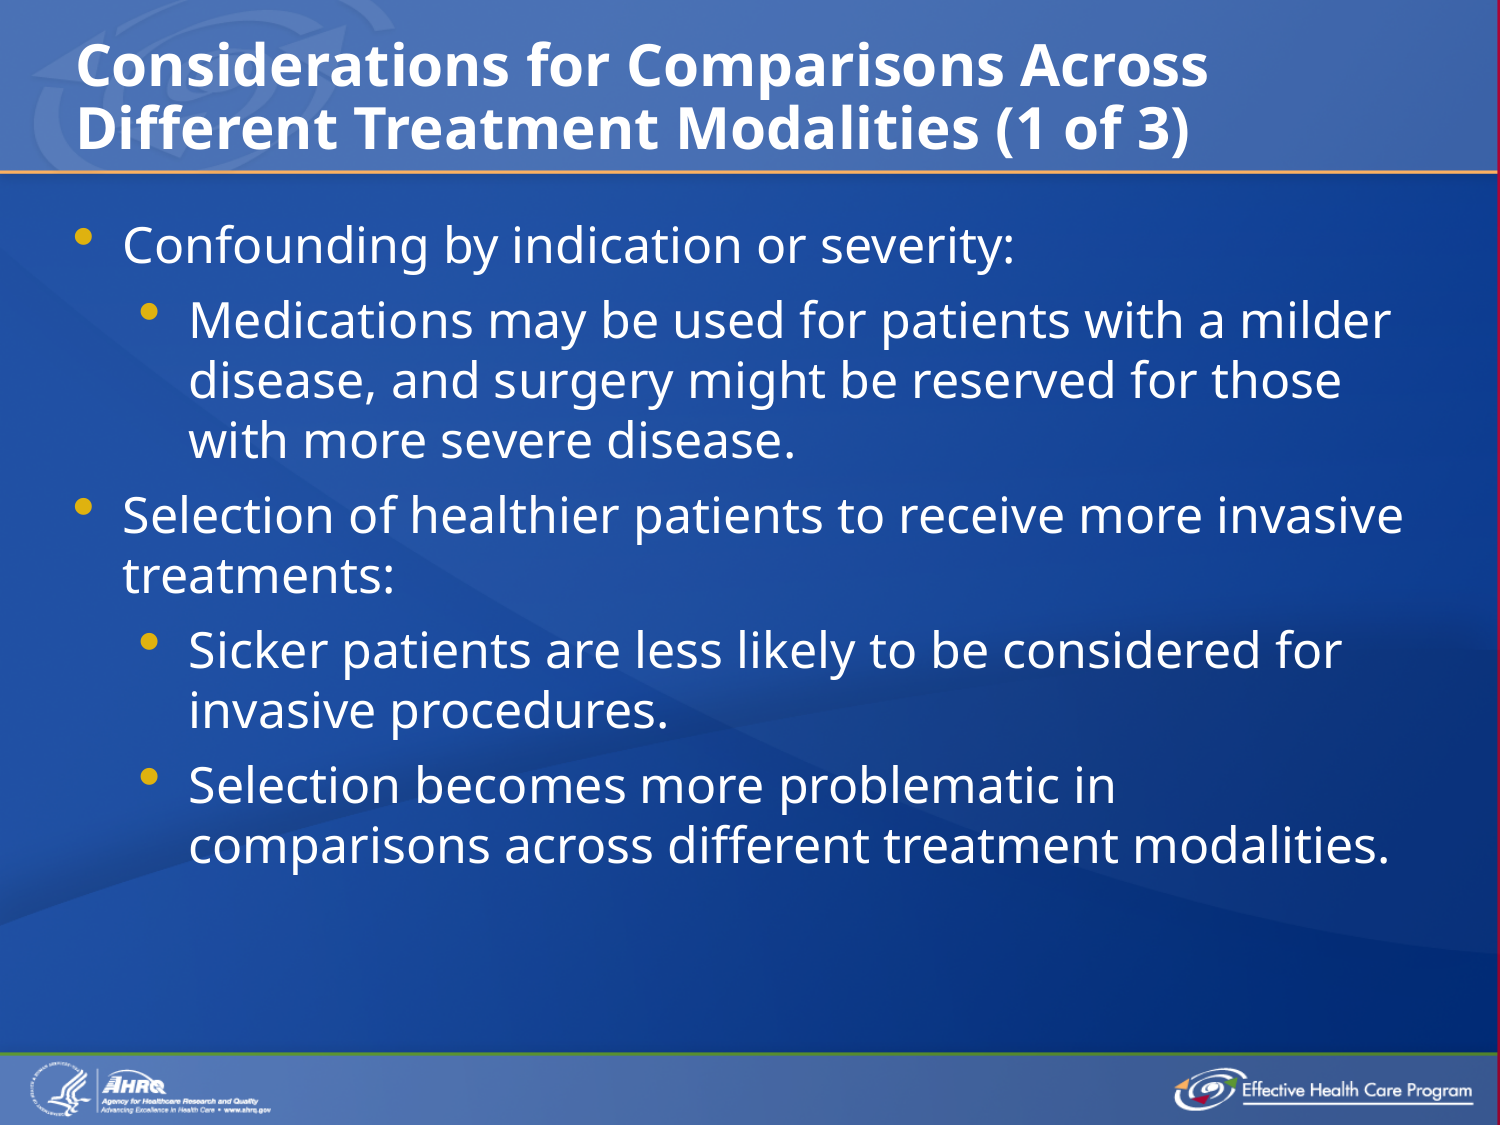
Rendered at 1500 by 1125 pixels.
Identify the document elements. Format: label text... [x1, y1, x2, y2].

picture [0, 0, 1500, 1125]
list Confounding by indication or severity: Medications may be used for patients with a milder disease, and surgery might be reserved for those with more severe disease. Selection of healthier patients to receive more invasive treatments: Sicker patients are less likely to be considered for invasive procedures. Selection becomes more problematic in comparisons across different treatment modalities. [75, 213, 1425, 1005]
title Considerations for Comparisons Across Different Treatment Modalities (1 of 3) [75, 21, 1425, 163]
